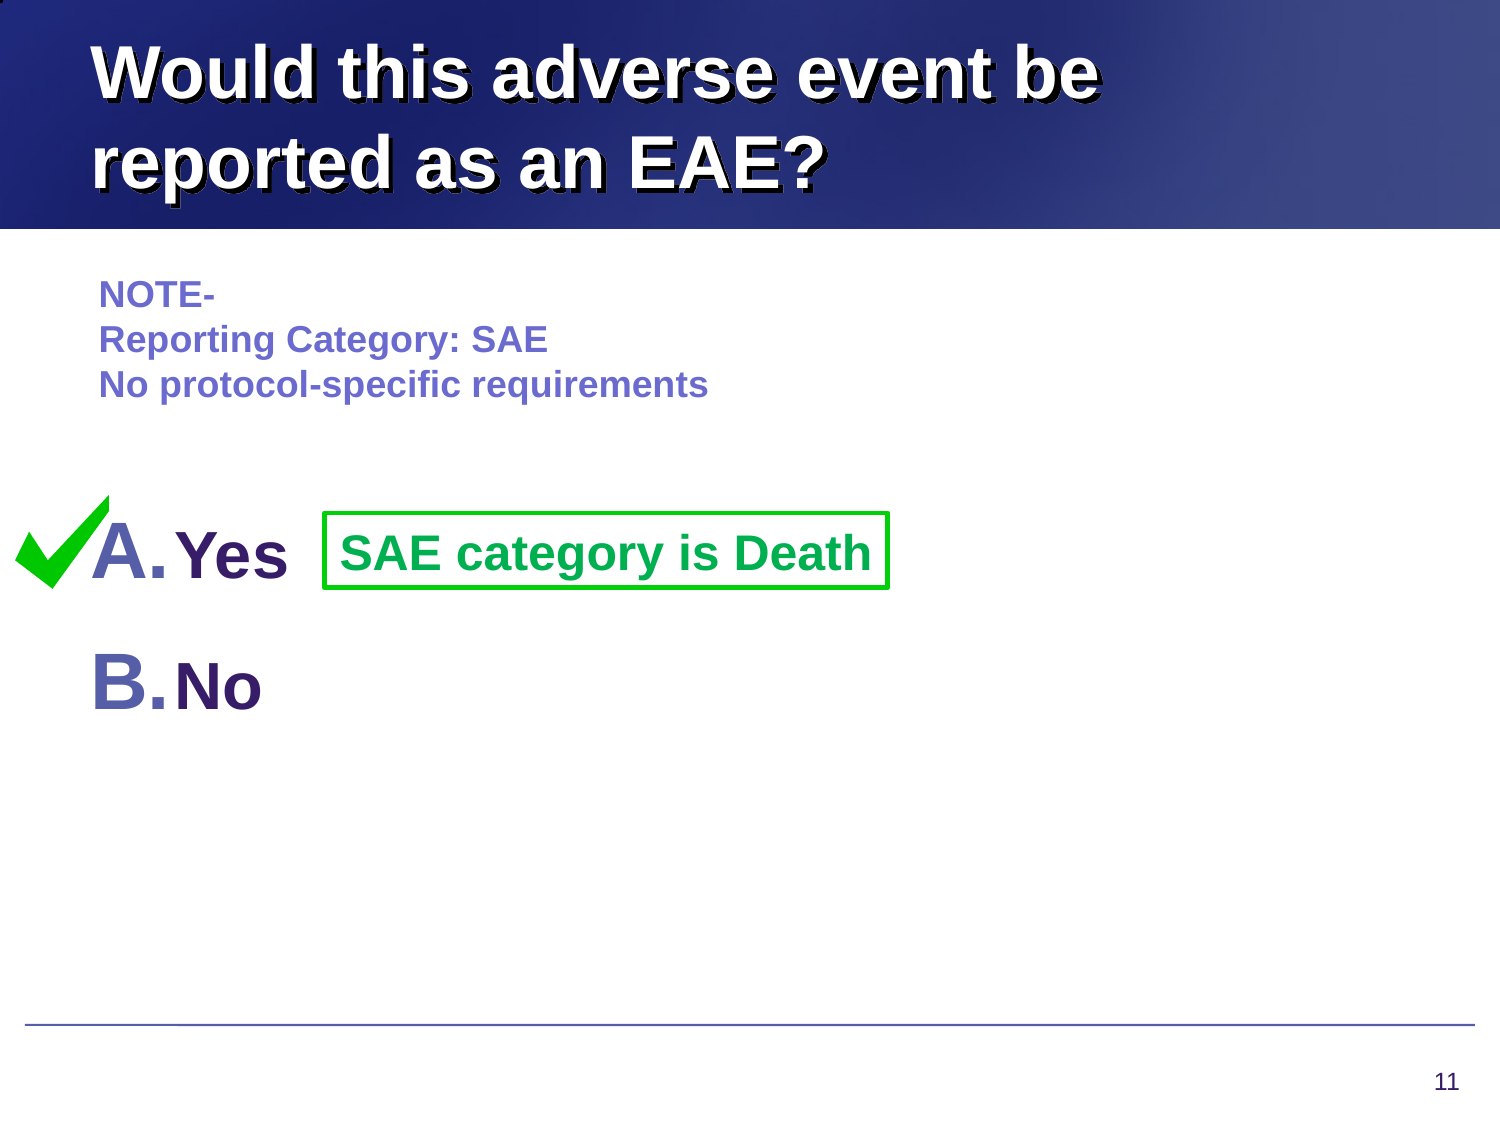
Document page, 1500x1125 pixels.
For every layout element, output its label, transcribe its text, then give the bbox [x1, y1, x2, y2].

list Yes No [74, 503, 751, 952]
slide_number 11 [1137, 1037, 1476, 1104]
title Would this adverse event be reported as an EAE? [74, 1, 1426, 226]
picture [0, 0, 1500, 229]
text_box NOTE- Reporting Category: SAE No protocol-specific requirements [84, 262, 740, 413]
text_box [15, 495, 109, 589]
text_box SAE category is Death [324, 512, 888, 588]
